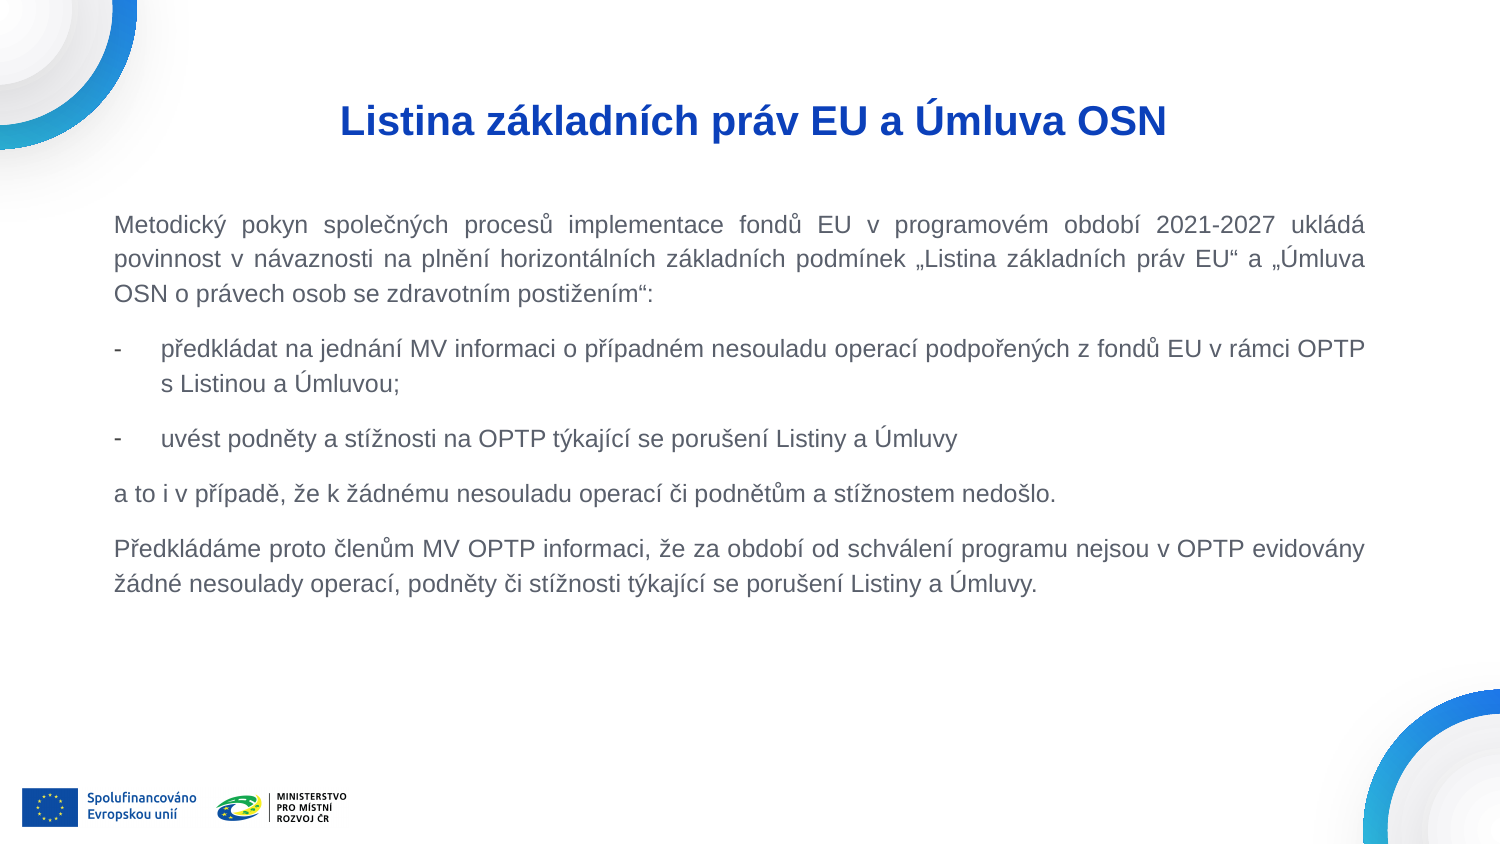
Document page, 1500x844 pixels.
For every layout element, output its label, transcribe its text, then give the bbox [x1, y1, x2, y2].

subtitle Metodický pokyn společných procesů implementace fondů EU v programovém období 2021-2027 ukládá povinnost v návaznosti na plnění horizontálních základních podmínek „Listina základních práv EU“ a „Úmluva OSN o právech osob se zdravotním postižením“: předkládat na jednání MV informaci o případném nesouladu operací podpořených z fondů EU v rámci OPTP s Listinou a Úmluvou; uvést podněty a stížnosti na OPTP týkající se porušení Listiny a Úmluvy a to i v případě, že k žádnému nesouladu operací či podnětům a stížnostem nedošlo. Předkládáme proto členům MV OPTP informaci, že za období od schválení programu nejsou v OPTP evidovány žádné nesoulady operací, podněty či stížnosti týkající se porušení Listiny a Úmluvy. [78, 189, 1384, 789]
title Listina základních práv EU a Úmluva OSN [120, 61, 1387, 177]
picture [21, 787, 349, 828]
